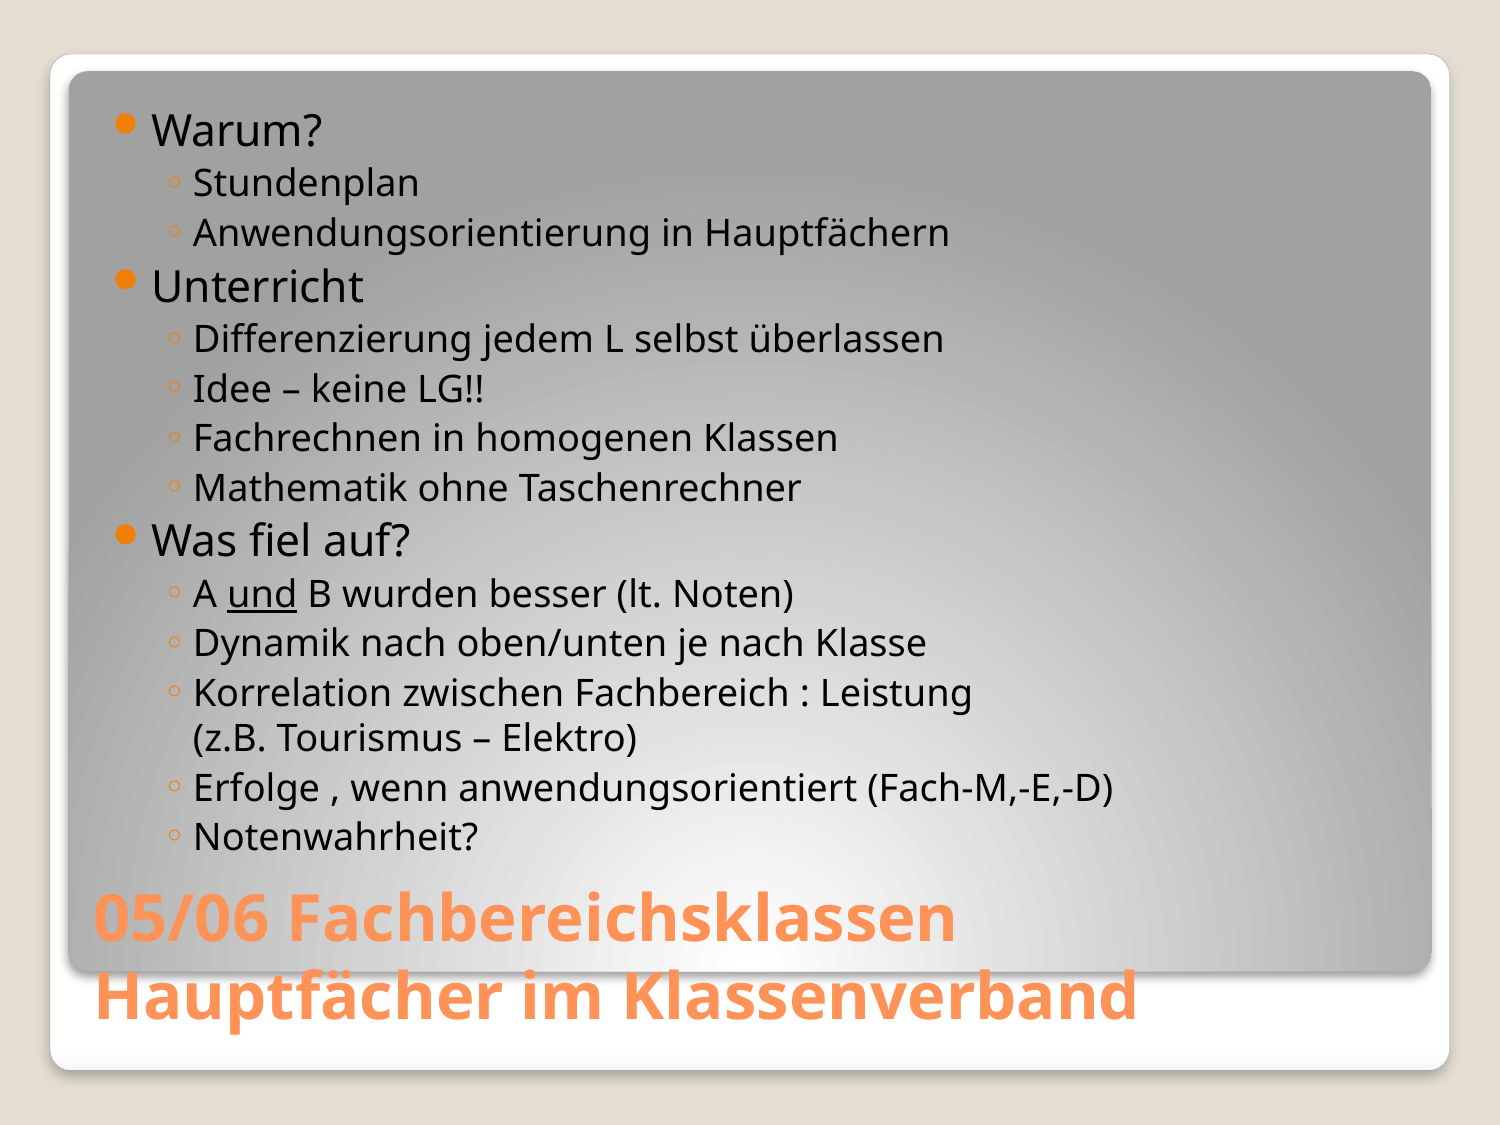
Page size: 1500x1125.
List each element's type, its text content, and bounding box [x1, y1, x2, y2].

list Warum? Stundenplan Anwendungsorientierung in Hauptfächern Unterricht Differenzierung jedem L selbst überlassen Idee – keine LG!! Fachrechnen in homogenen Klassen Mathematik ohne Taschenrechner Was fiel auf? A und B wurden besser (lt. Noten) Dynamik nach oben/unten je nach Klasse Korrelation zwischen Fachbereich : Leistung (z.B. Tourismus – Elektro) Erfolge , wenn anwendungsorientiert (Fach-M,-E,-D) Notenwahrheit? [82, 86, 1425, 868]
title 05/06 Fachbereichsklassen Hauptfächer im Klassenverband [78, 867, 1422, 1040]
